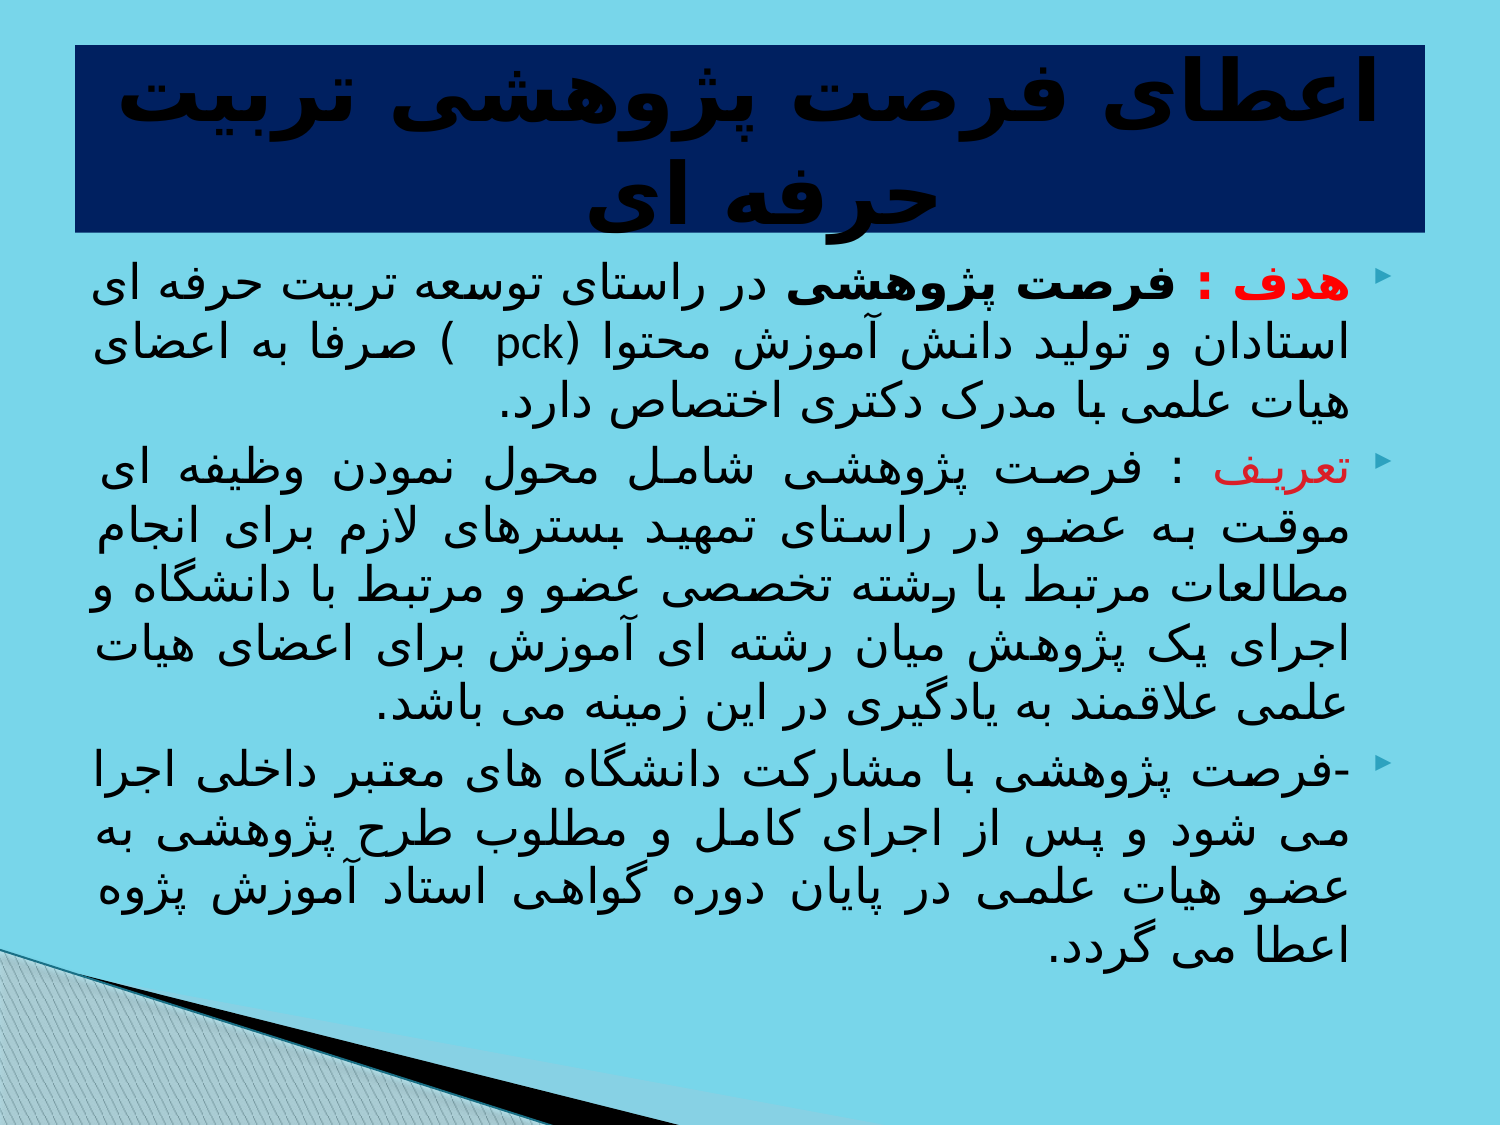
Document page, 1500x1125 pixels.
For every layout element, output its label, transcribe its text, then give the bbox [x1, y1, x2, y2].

title اعطای فرصت پژوهشی تربیت حرفه ای [75, 45, 1425, 233]
list هدف : فرصت پژوهشی در راستای توسعه تربیت حرفه ای استادان و تولید دانش آموزش محتوا (pck ) صرفا به اعضای هیات علمی با مدرک دکتری اختصاص دارد. تعریف : فرصت پژوهشی شامل محول نمودن وظیفه ای موقت به عضو در راستای تمهید بسترهای لازم برای انجام مطالعات مرتبط با رشته تخصصی عضو و مرتبط با دانشگاه و اجرای یک پژوهش میان رشته ای آموزش برای اعضای هیات علمی علاقمند به یادگیری در این زمینه می باشد. -فرصت پژوهشی با مشارکت دانشگاه های معتبر داخلی اجرا می شود و پس از اجرای کامل و مطلوب طرح پژوهشی به عضو هیات علمی در پایان دوره گواهی استاد آموزش پژوه اعطا می گردد. [75, 243, 1425, 986]
